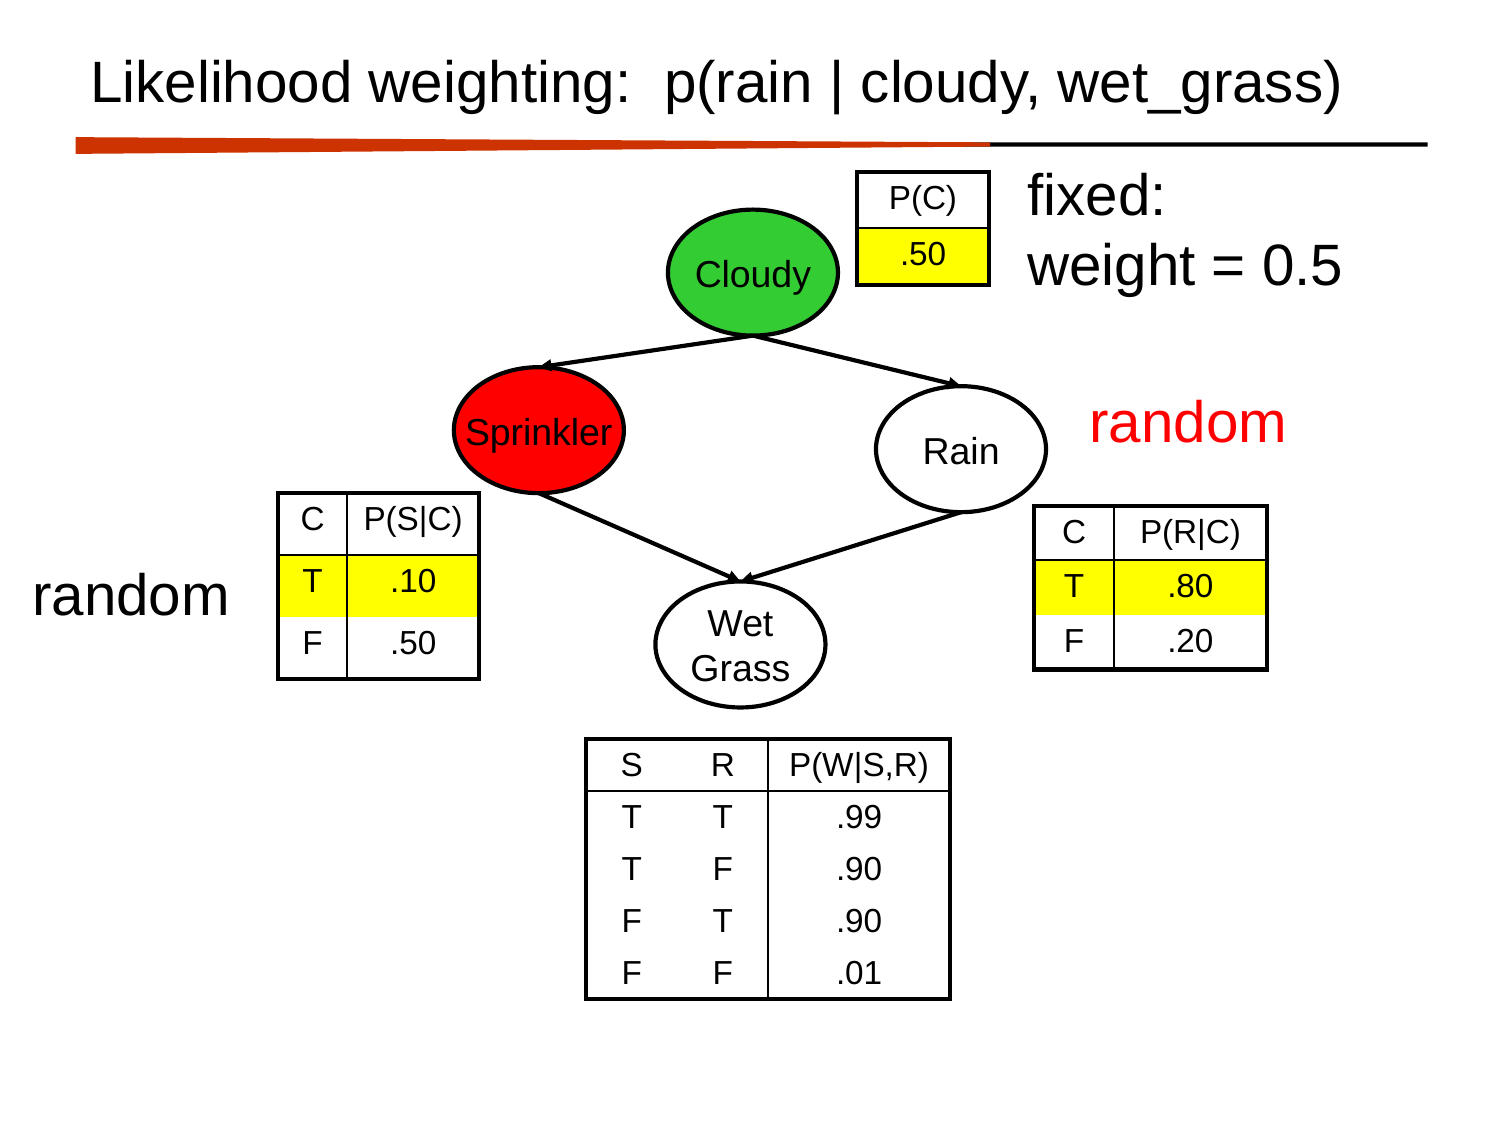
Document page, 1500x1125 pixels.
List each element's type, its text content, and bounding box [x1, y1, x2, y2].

text_box Rain [875, 386, 1047, 513]
table_cell .20 [1115, 615, 1265, 667]
table_cell T [588, 792, 677, 843]
table_cell .90 [769, 843, 948, 895]
table_cell F [1036, 615, 1113, 667]
title Likelihood weighting: p(rain | cloudy, wet_grass) [74, 24, 1426, 133]
table_cell T [588, 843, 677, 895]
table_cell F [280, 617, 346, 677]
table_header P(W|S,R) [769, 741, 948, 790]
table_cell T [1036, 561, 1113, 615]
table_cell T [677, 792, 767, 843]
table_cell .50 [348, 617, 477, 677]
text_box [744, 513, 962, 580]
text_box fixed: weight = 0.5 [1012, 149, 1425, 305]
table_header C [280, 495, 346, 554]
text_box Wet Grass [655, 588, 826, 708]
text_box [538, 337, 754, 366]
table_cell F [677, 947, 767, 997]
table_cell .50 [859, 229, 987, 283]
table_header R [677, 741, 767, 790]
text_box Sprinkler [453, 367, 624, 494]
table_cell .99 [769, 792, 948, 843]
table_cell .01 [769, 947, 948, 997]
table_cell .80 [1115, 561, 1265, 615]
table_cell T [677, 895, 767, 947]
text_box random [1074, 376, 1500, 462]
table_header P(C) [859, 174, 987, 227]
table_header S [588, 741, 677, 790]
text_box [752, 337, 962, 385]
table_cell .10 [348, 556, 477, 617]
table_cell F [588, 895, 677, 947]
table_header P(S|C) [348, 495, 477, 554]
table_cell F [588, 947, 677, 997]
table_header P(R|C) [1115, 508, 1265, 559]
table_cell T [280, 556, 346, 617]
table_cell .90 [769, 895, 948, 947]
table_header C [1036, 508, 1113, 559]
text_box random [0, 549, 263, 635]
text_box Cloudy [667, 209, 838, 336]
table_cell F [677, 843, 767, 895]
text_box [538, 494, 741, 580]
